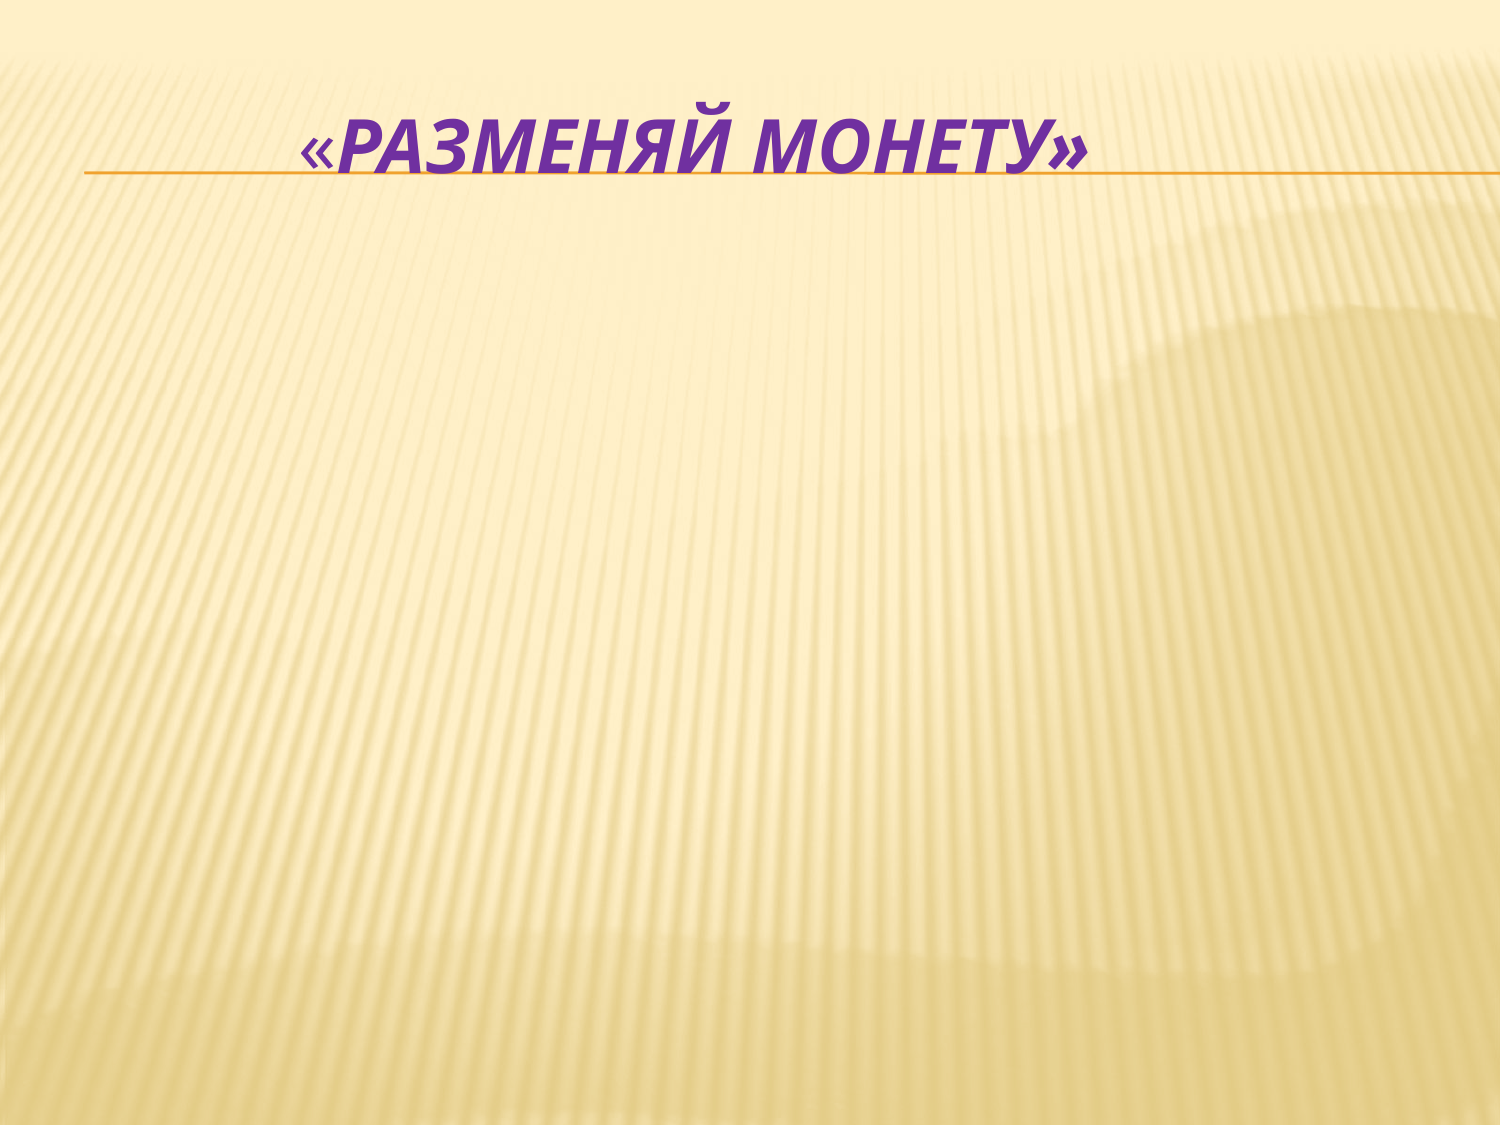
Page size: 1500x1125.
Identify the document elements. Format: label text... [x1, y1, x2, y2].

title «Разменяй монету» [49, 75, 1475, 213]
